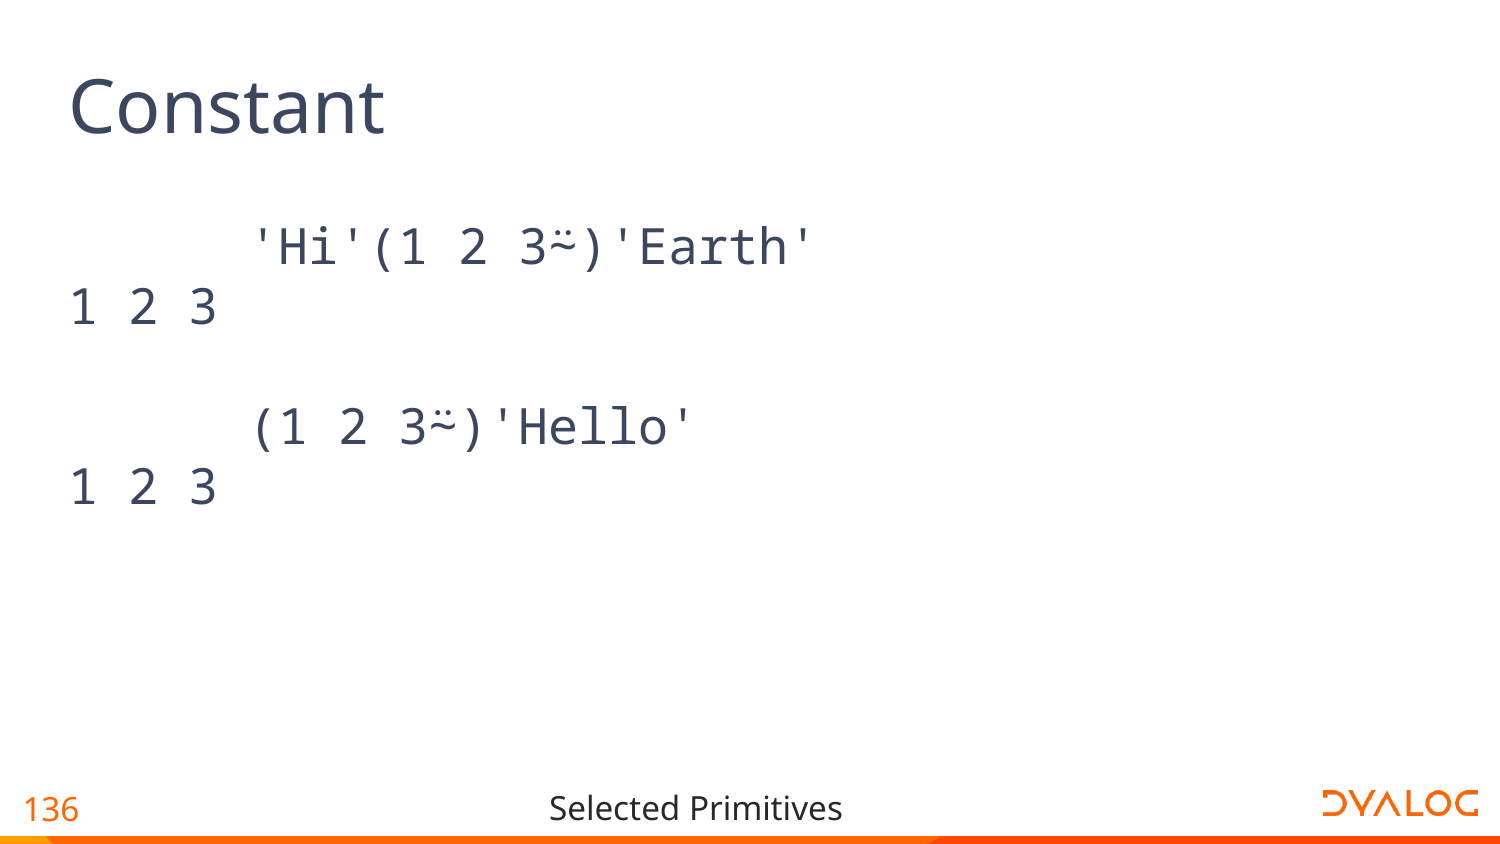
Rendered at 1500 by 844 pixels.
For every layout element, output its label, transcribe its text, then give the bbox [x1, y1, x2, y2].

picture [1323, 790, 1478, 816]
title Constant [53, 43, 1453, 157]
picture [0, 836, 1500, 844]
list 'Hi'(1 2 3⍨)'Earth' 1 2 3 (1 2 3⍨)'Hello' 1 2 3 [53, 207, 1453, 740]
